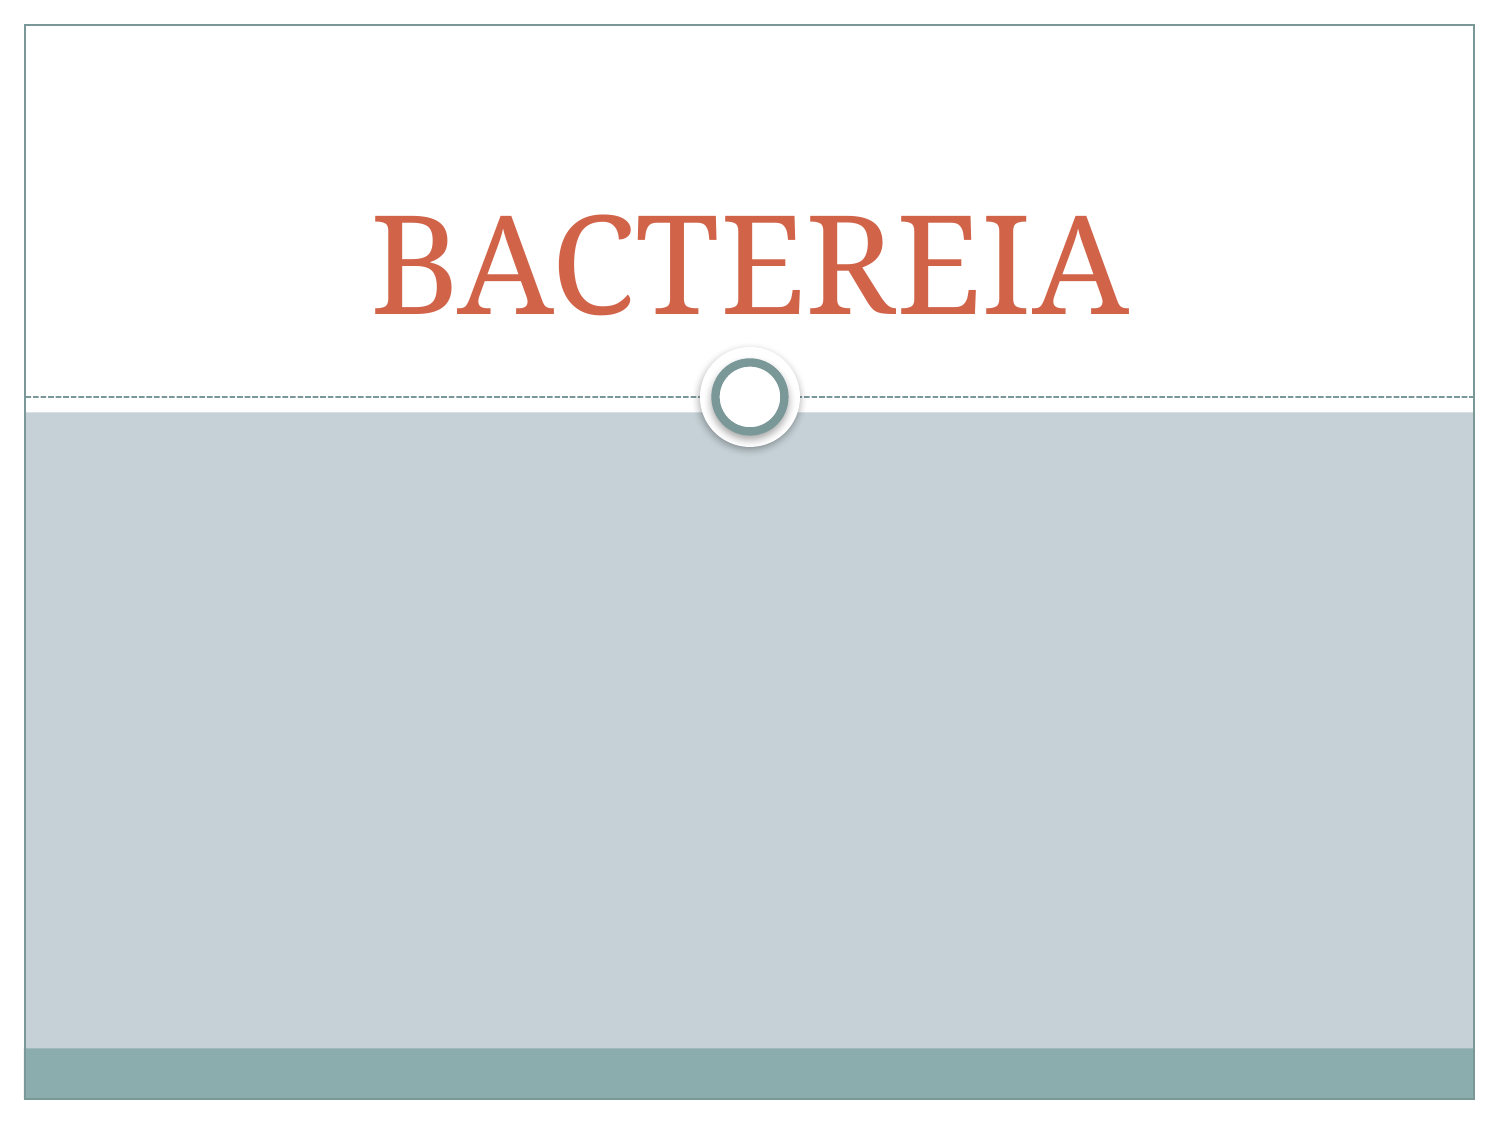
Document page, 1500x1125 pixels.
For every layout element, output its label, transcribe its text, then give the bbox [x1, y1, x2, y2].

title BACTEREIA [112, 62, 1388, 350]
